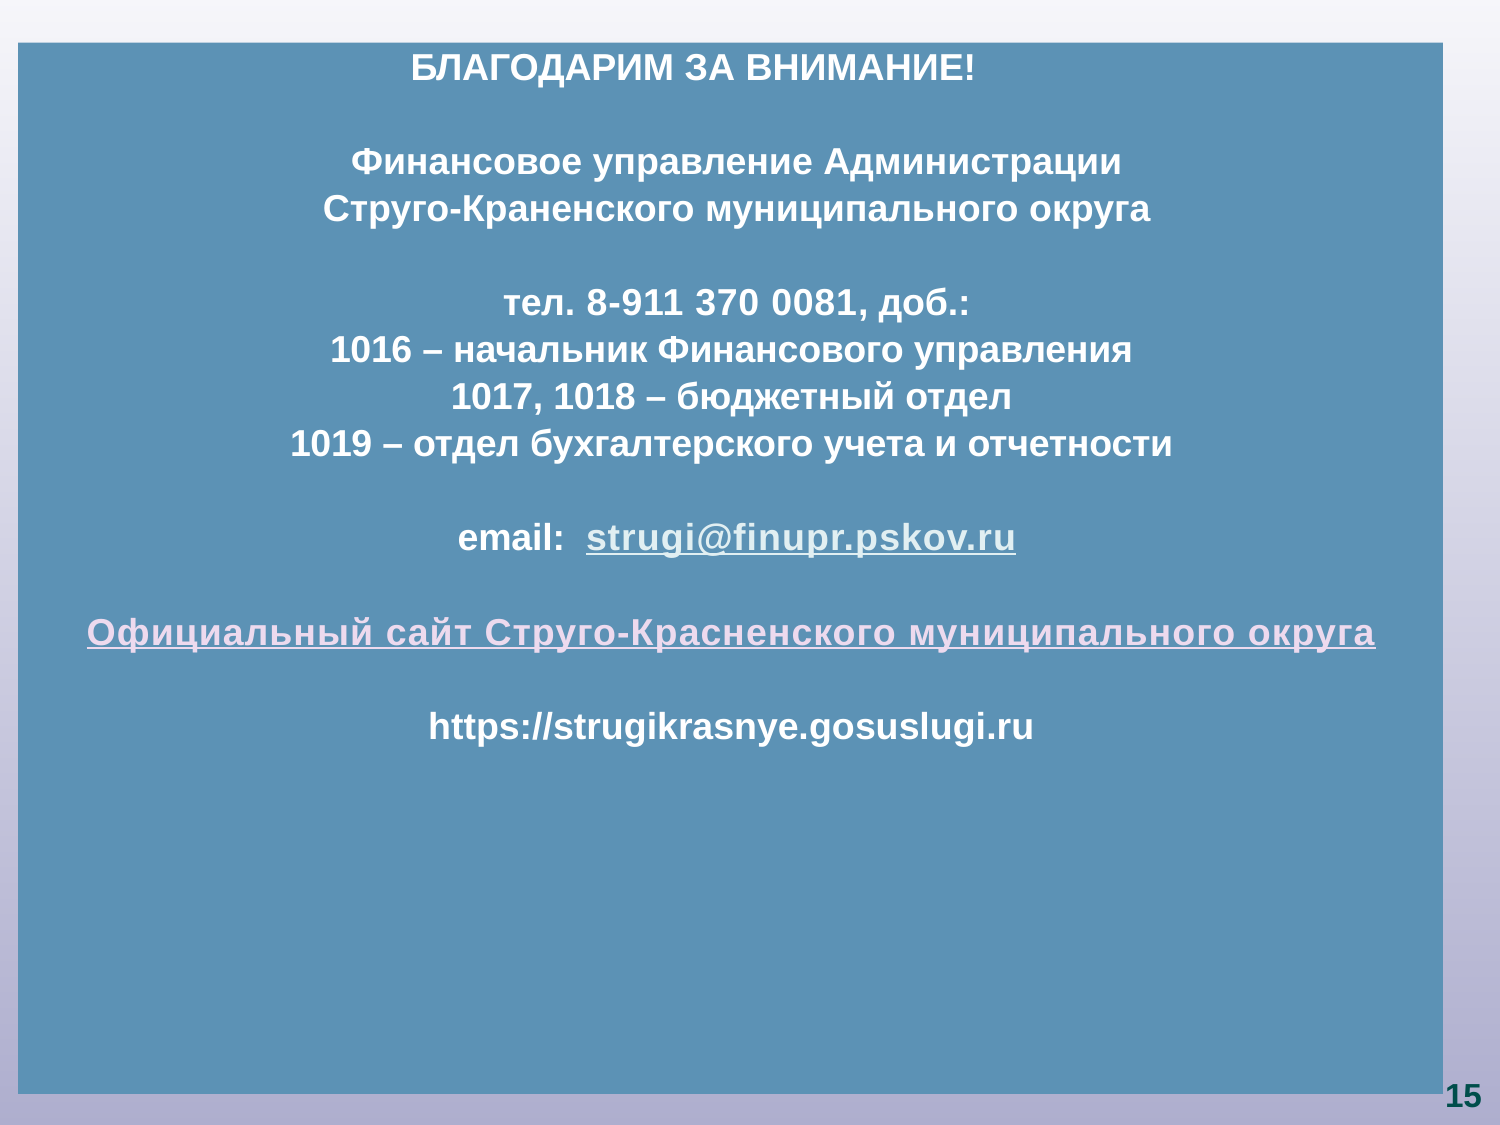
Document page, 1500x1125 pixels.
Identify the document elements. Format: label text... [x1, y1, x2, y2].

text_box 15 [1442, 1072, 1485, 1115]
text_box БЛАГОДАРИМ ЗА ВНИМАНИЕ! Финансовое управление Администрации Струго-Краненского муниципального округа тел. 8-911 370 0081, доб.: 1016 – начальник Финансового управления 1017, 1018 – бюджетный отдел 1019 – отдел бухгалтерского учета и отчетности email: strugi@finupr.pskov.ru Официальный сайт Струго-Красненского муниципального округа https://strugikrasnye.gosuslugi.ru [18, 42, 1443, 1094]
